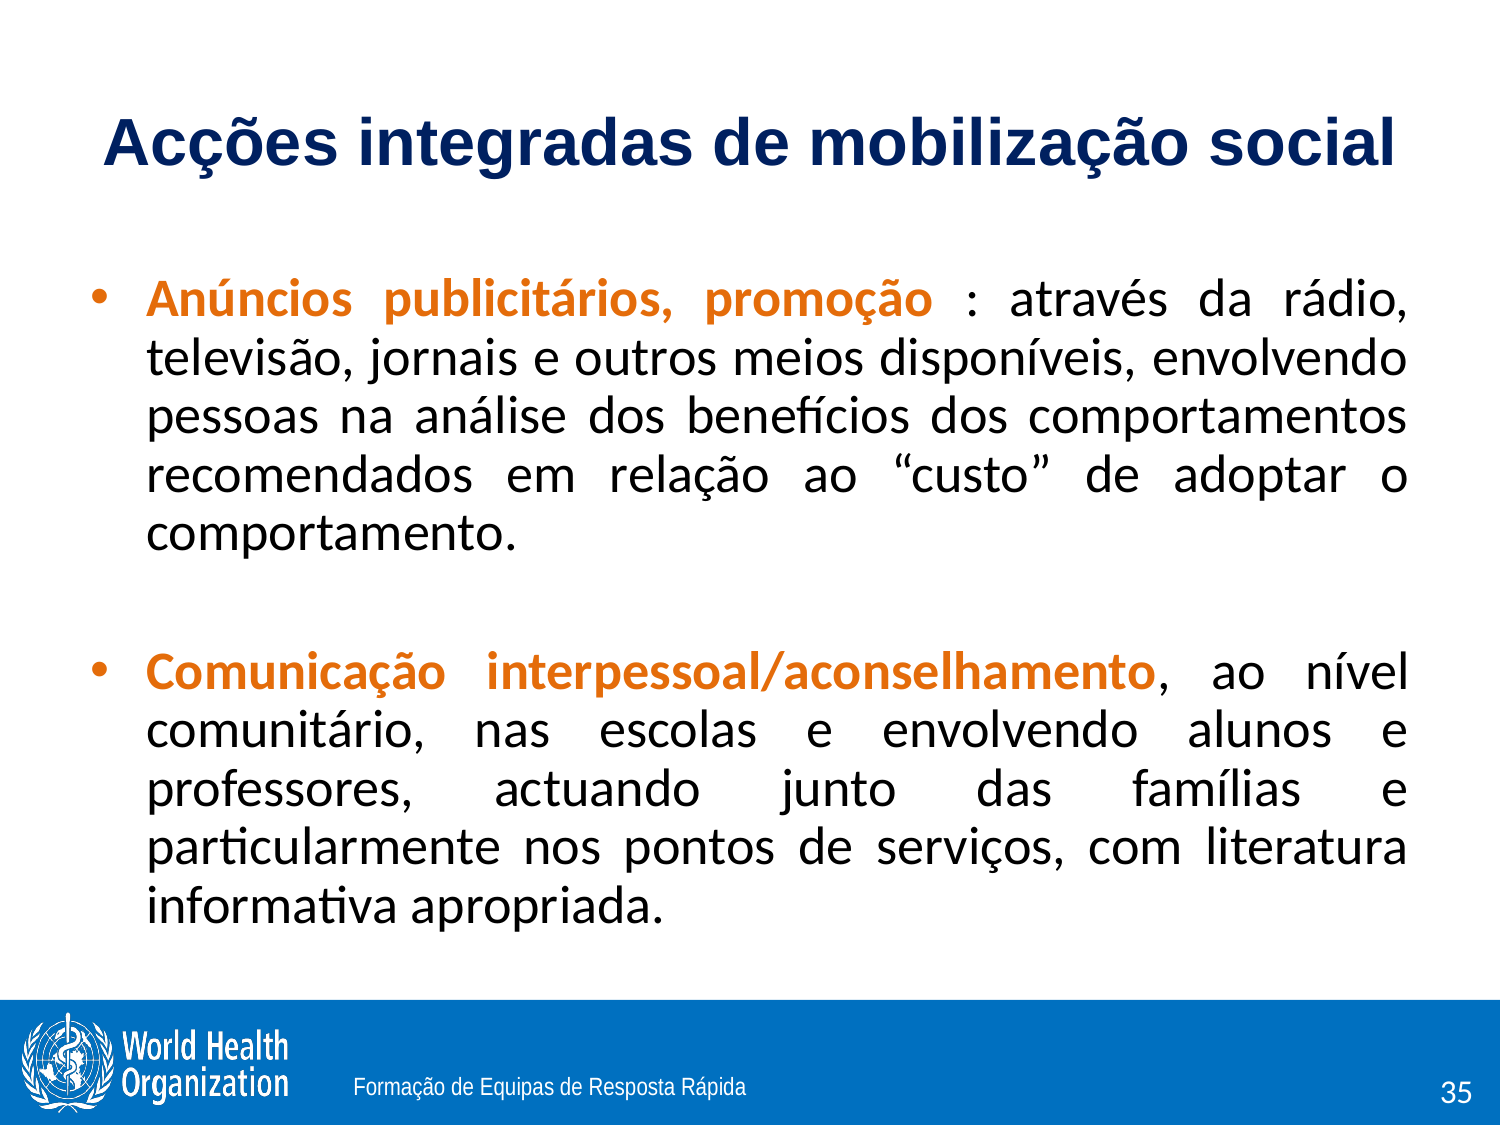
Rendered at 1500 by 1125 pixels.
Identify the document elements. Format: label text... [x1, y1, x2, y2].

list Anúncios publicitários, promoção : através da rádio, televisão, jornais e outros meios disponíveis, envolvendo pessoas na análise dos benefícios dos comportamentos recomendados em relação ao “custo” de adoptar o comportamento. Comunicação interpessoal/aconselhamento, ao nível comunitário, nas escolas e envolvendo alunos e professores, actuando junto das famílias e particularmente nos pontos de serviços, com literatura informativa apropriada. [75, 262, 1425, 1005]
picture [21, 1012, 288, 1113]
title Acções integradas de mobilização social [75, 45, 1425, 233]
